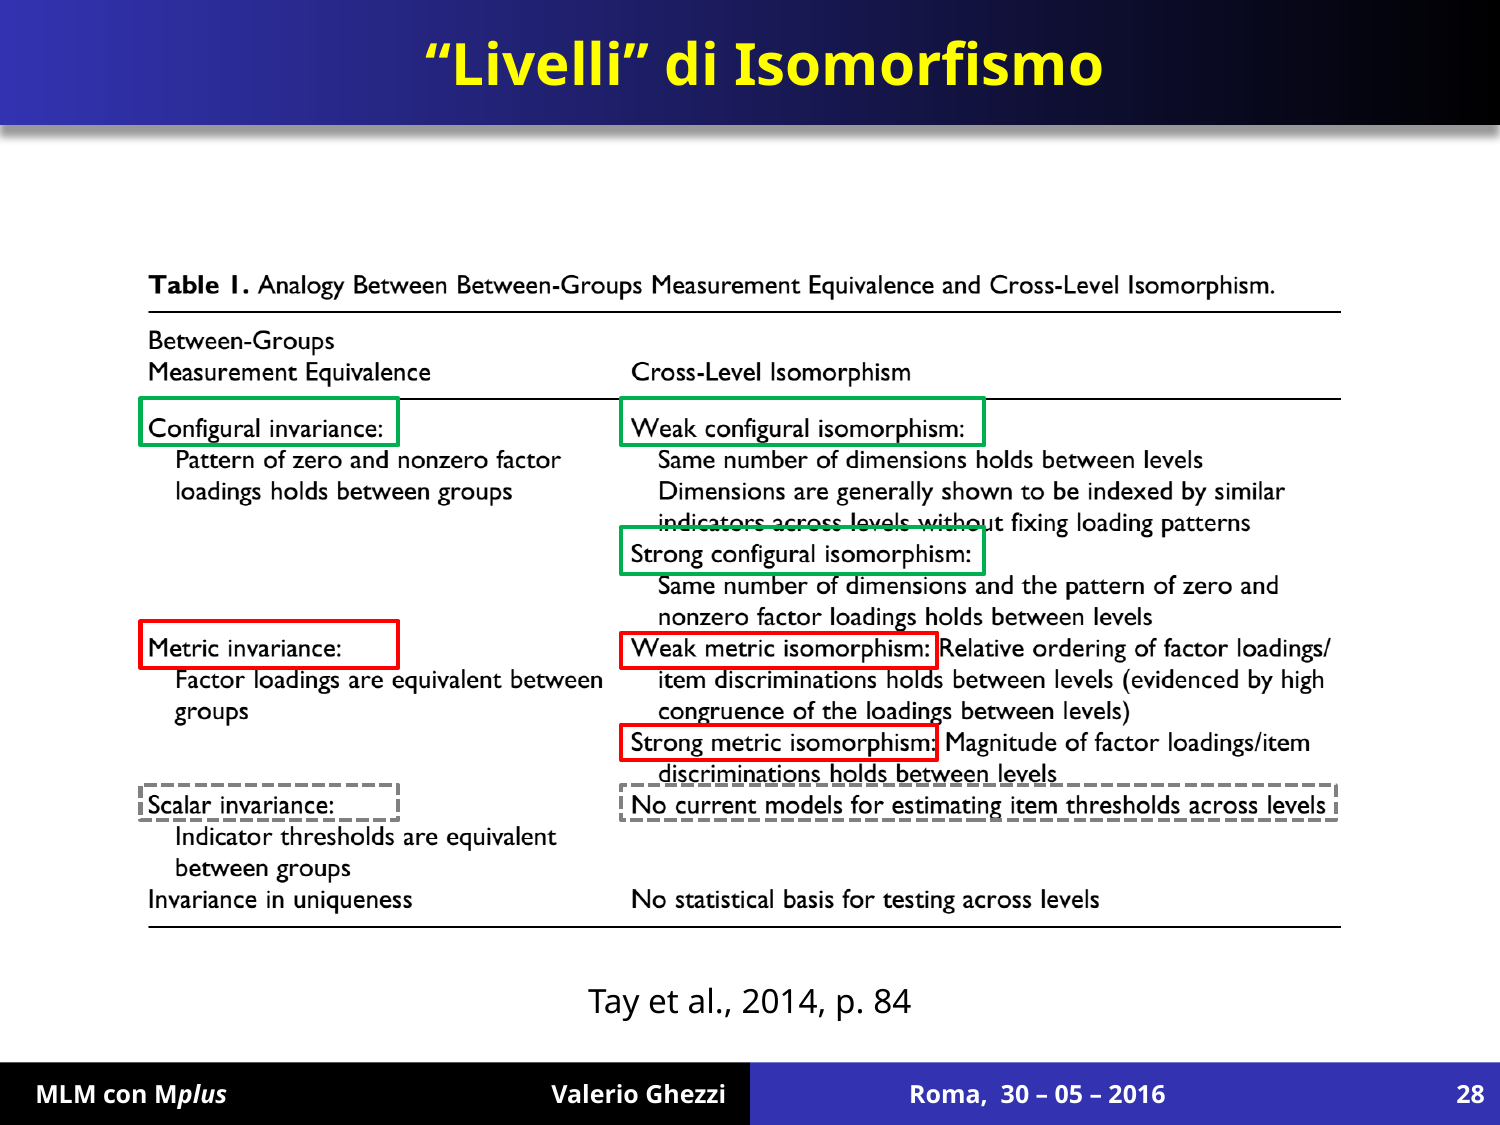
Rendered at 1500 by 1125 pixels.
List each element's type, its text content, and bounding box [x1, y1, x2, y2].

text_box Roma, 30 – 05 – 2016 [750, 1062, 1325, 1125]
picture [140, 269, 1347, 938]
text_box Tay et al., 2014, p. 84 [0, 972, 1500, 1028]
title “Livelli” di Isomorfismo [0, 0, 1500, 126]
list MLM con Mplus Valerio Ghezzi [0, 1062, 750, 1125]
slide_number 28 [1325, 1065, 1500, 1125]
